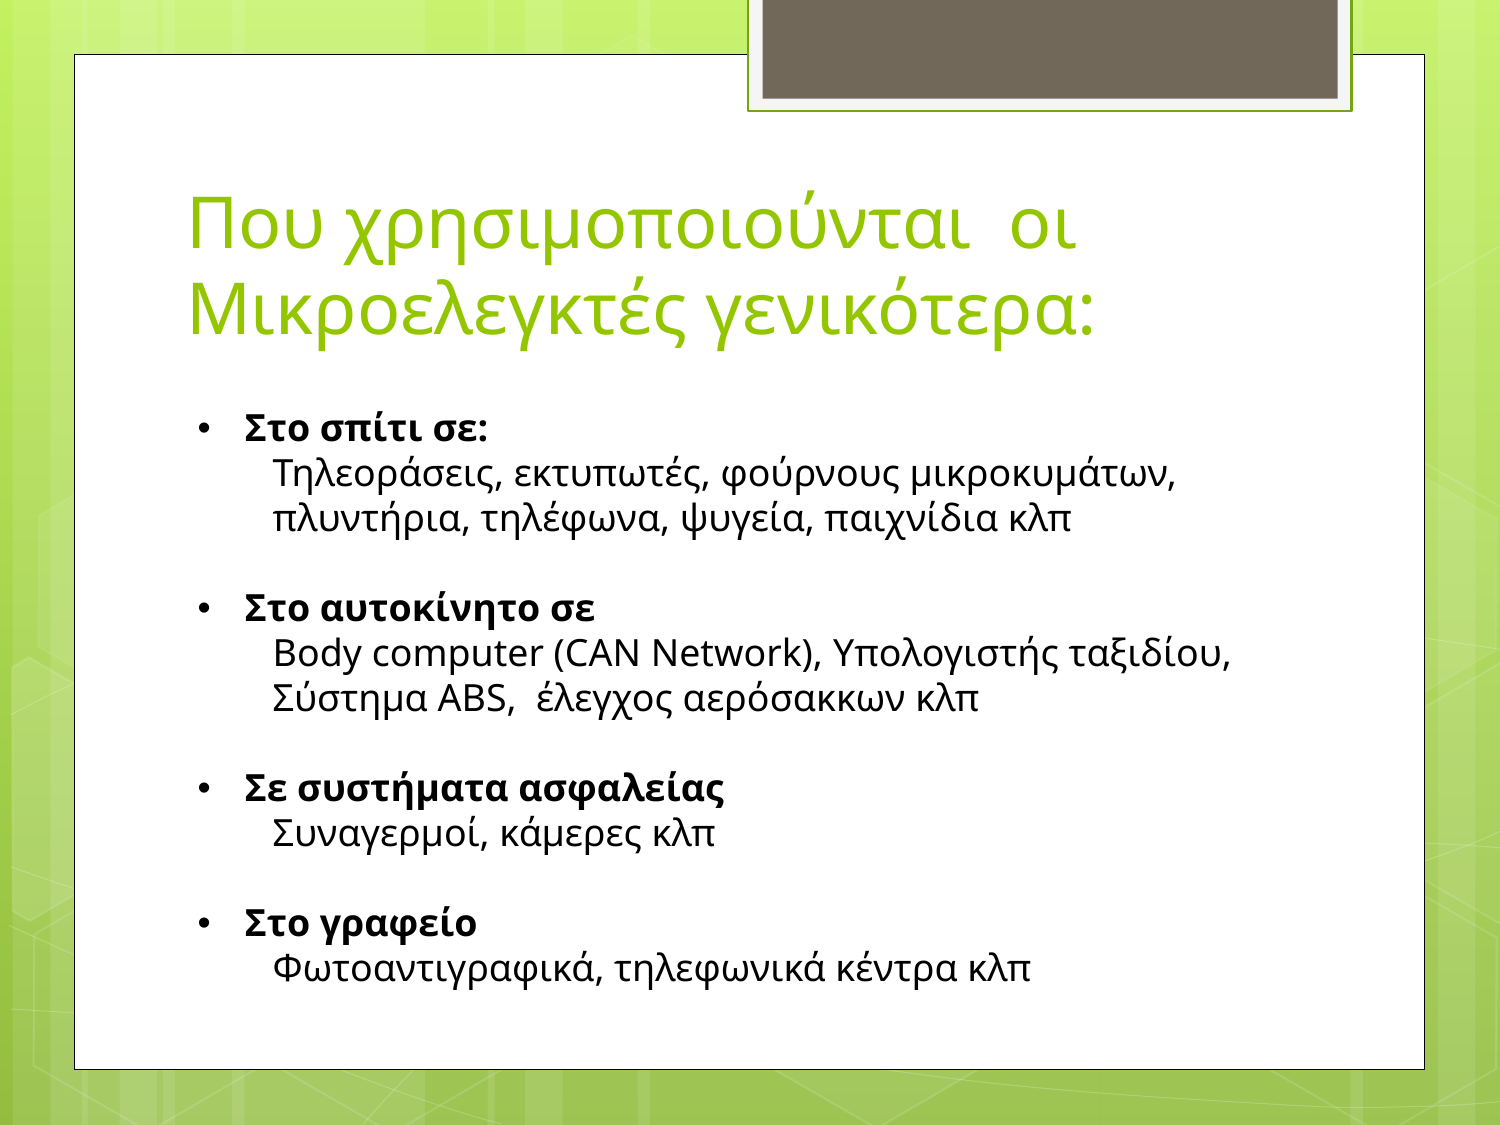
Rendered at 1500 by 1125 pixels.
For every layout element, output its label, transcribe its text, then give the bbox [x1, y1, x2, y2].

title Που χρησιμοποιούνται οι Μικροελεγκτές γενικότερα: [171, 168, 1324, 357]
text_box Στο σπίτι σε: Τηλεοράσεις, εκτυπωτές, φούρνους μικροκυμάτων, πλυντήρια, τηλέφωνα, ψυγεία, παιχνίδια κλπ Στο αυτοκίνητο σε Body computer (CAN Network), Υπολογιστής ταξιδίου, Σύστημα ABS, έλεγχος αερόσακκων κλπ Σε συστήματα ασφαλείας Συναγερμοί, κάμερες κλπ Στο γραφείο Φωτοαντιγραφικά, τηλεφωνικά κέντρα κλπ [182, 397, 1329, 1042]
